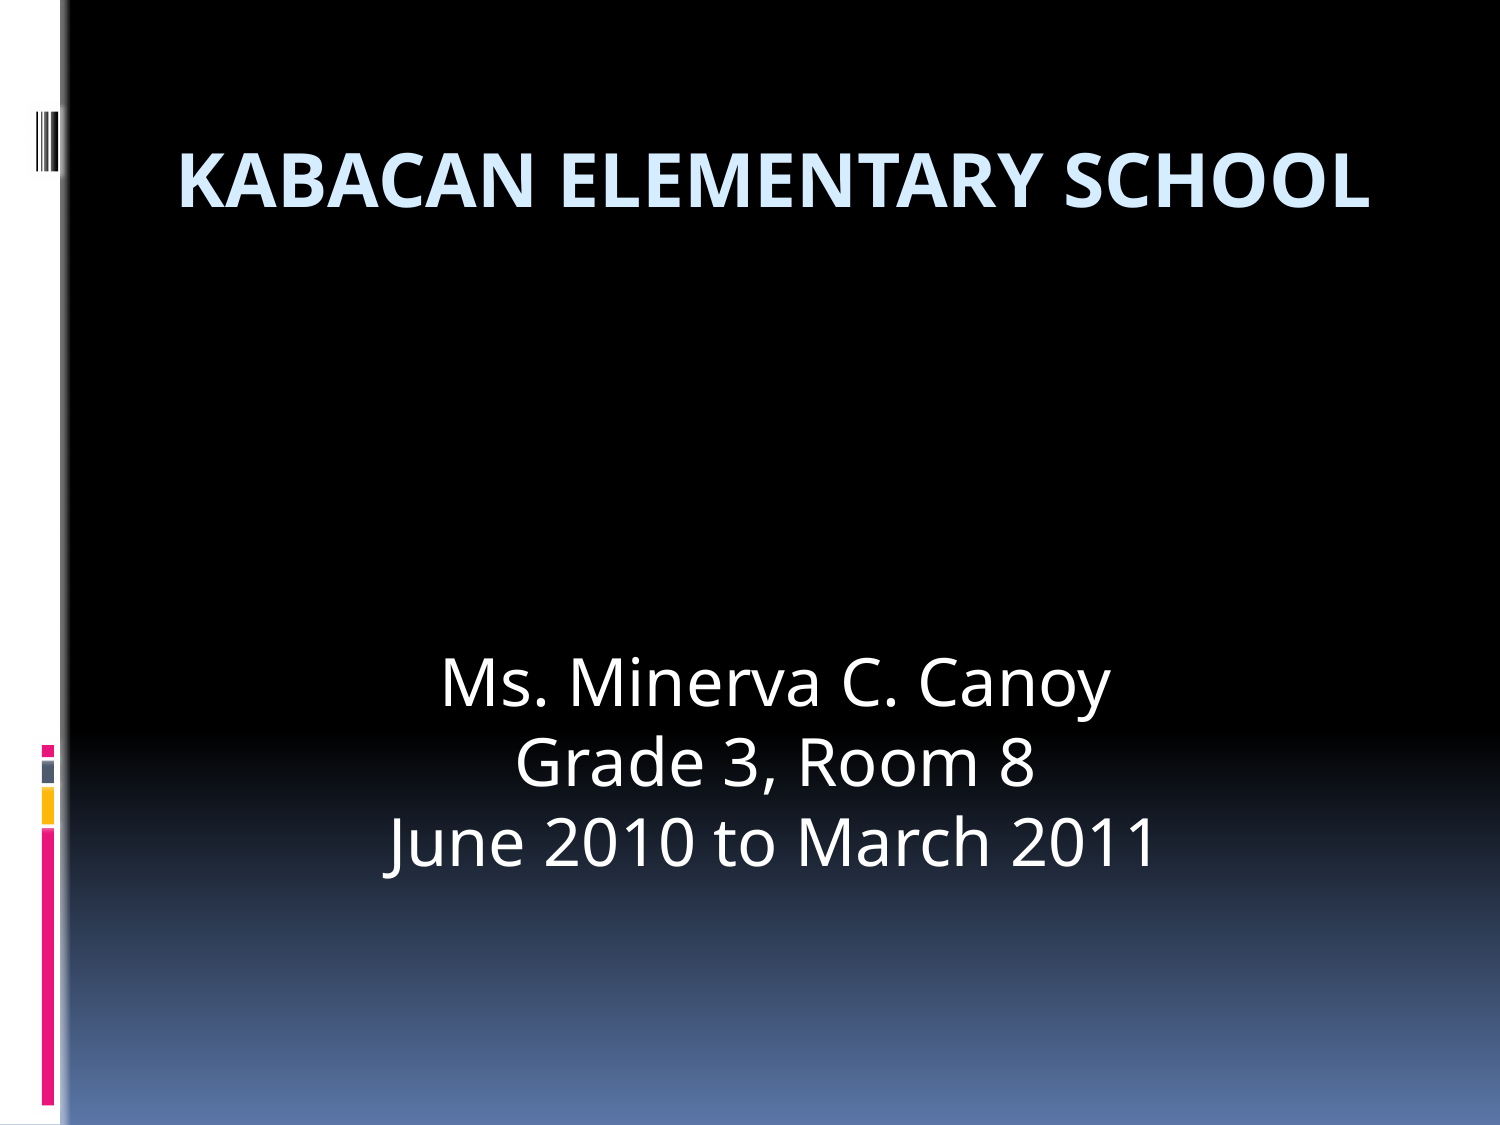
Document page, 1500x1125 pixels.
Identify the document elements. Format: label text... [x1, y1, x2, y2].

title Kabacan Elementary School [112, 125, 1438, 663]
subtitle Ms. Minerva C. Canoy Grade 3, Room 8 June 2010 to March 2011 [212, 600, 1338, 888]
